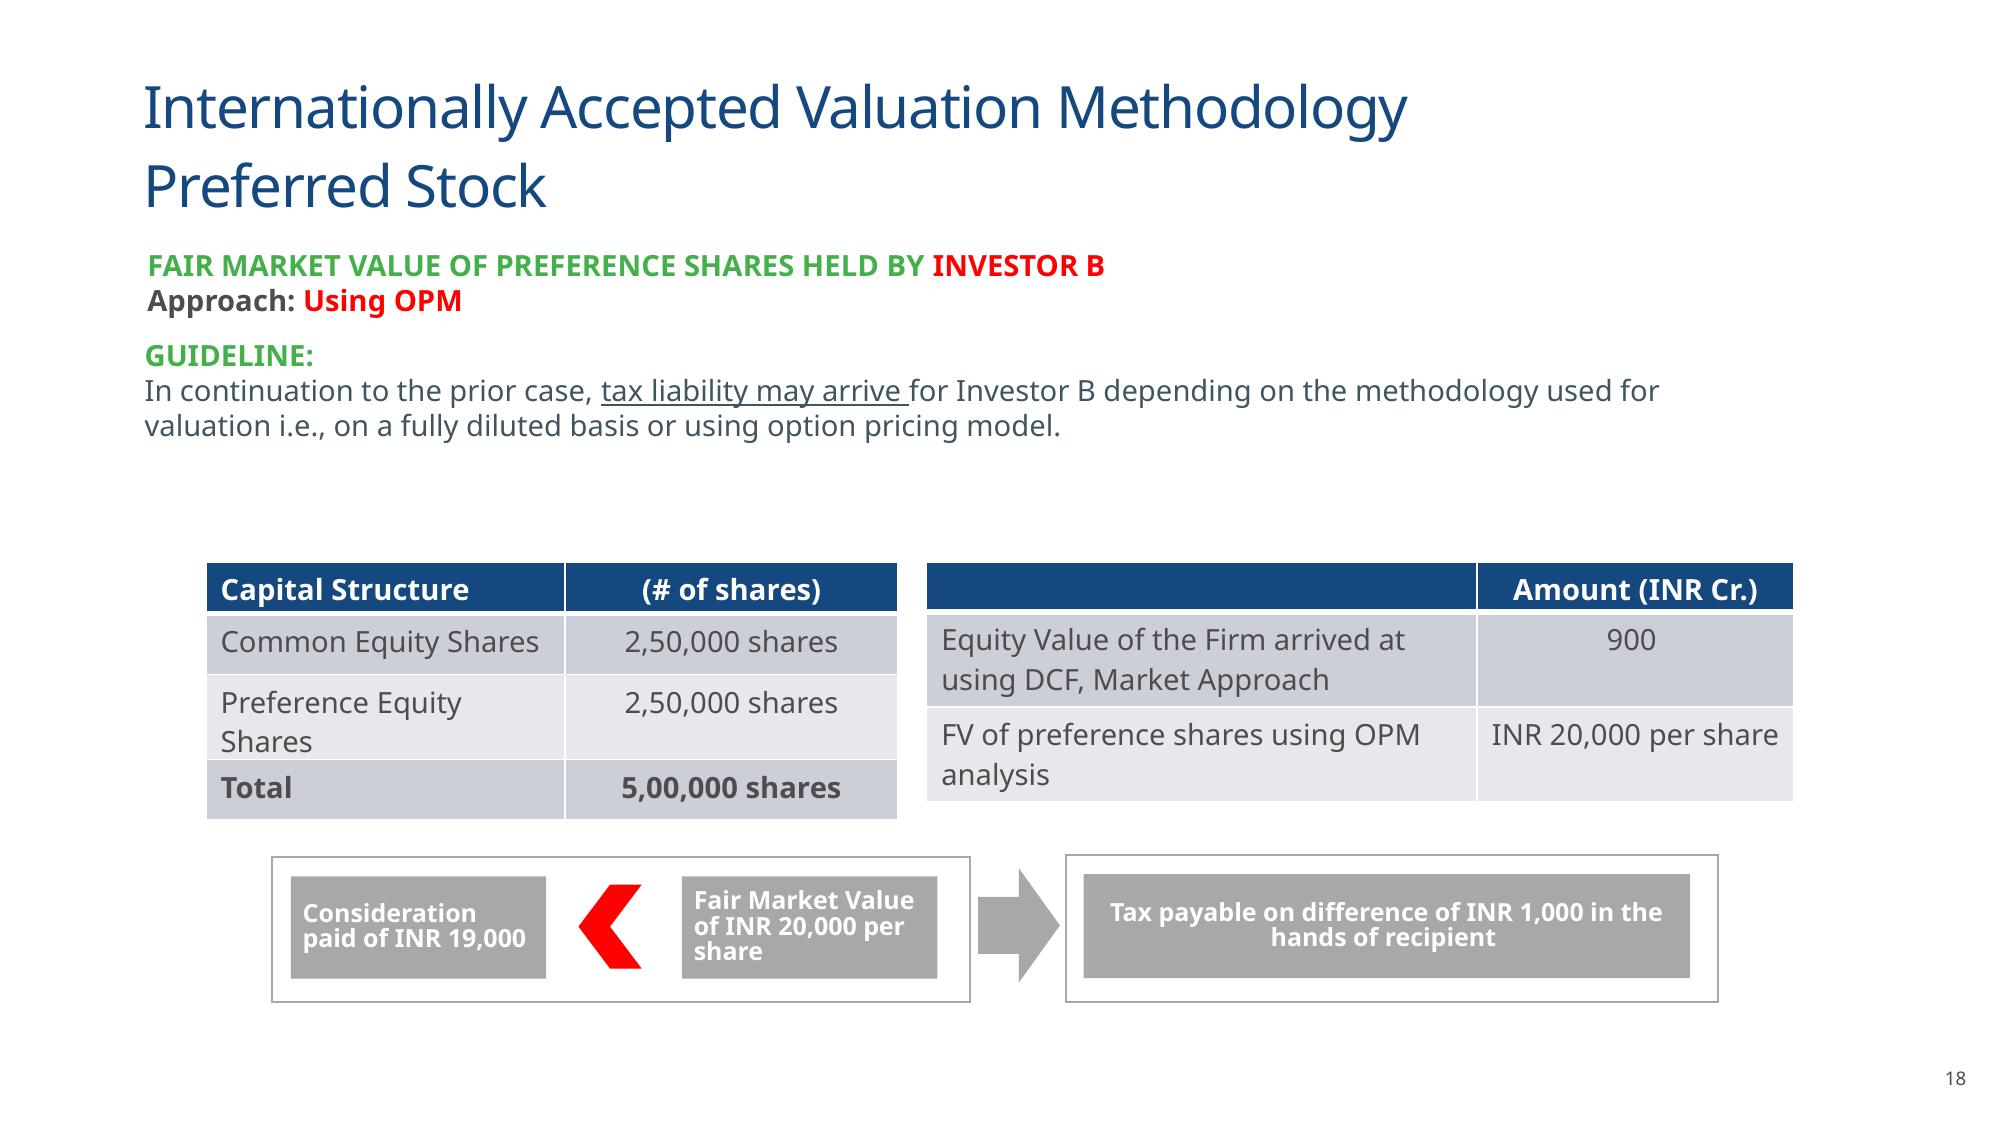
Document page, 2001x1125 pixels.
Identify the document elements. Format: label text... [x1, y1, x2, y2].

text_box GUIDELINE: In continuation to the prior case, tax liability may arrive for Investor B depending on the methodology used for valuation i.e., on a fully diluted basis or using option pricing model. [129, 330, 1799, 450]
table_cell Preference Equity Shares [207, 675, 564, 759]
text_box 18 [1930, 1058, 2000, 1088]
table_cell Equity Value of the Firm arrived at using DCF, Market Approach [927, 615, 1476, 706]
table_cell Total [207, 760, 564, 819]
table_header [927, 563, 1476, 609]
table_cell Common Equity Shares [207, 616, 564, 674]
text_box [1065, 854, 1719, 1002]
table_cell 900 [1478, 615, 1793, 706]
title Internationally Accepted Valuation Methodology Preferred Stock [143, 52, 1609, 228]
table_cell 2,50,000 shares [566, 675, 897, 759]
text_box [272, 857, 970, 1002]
table_header Capital Structure [207, 563, 564, 611]
text_box FAIR MARKET VALUE OF PREFERENCE SHARES HELD BY INVESTOR B Approach: Using OPM [132, 240, 1577, 325]
table_cell FV of preference shares using OPM analysis [927, 708, 1476, 801]
table_cell 2,50,000 shares [566, 616, 897, 674]
table_header (# of shares) [566, 563, 897, 611]
text_box [977, 865, 1062, 986]
table_cell INR 20,000 per share [1478, 708, 1793, 801]
table_cell 5,00,000 shares [566, 760, 897, 819]
table_header Amount (INR Cr.) [1478, 563, 1793, 609]
